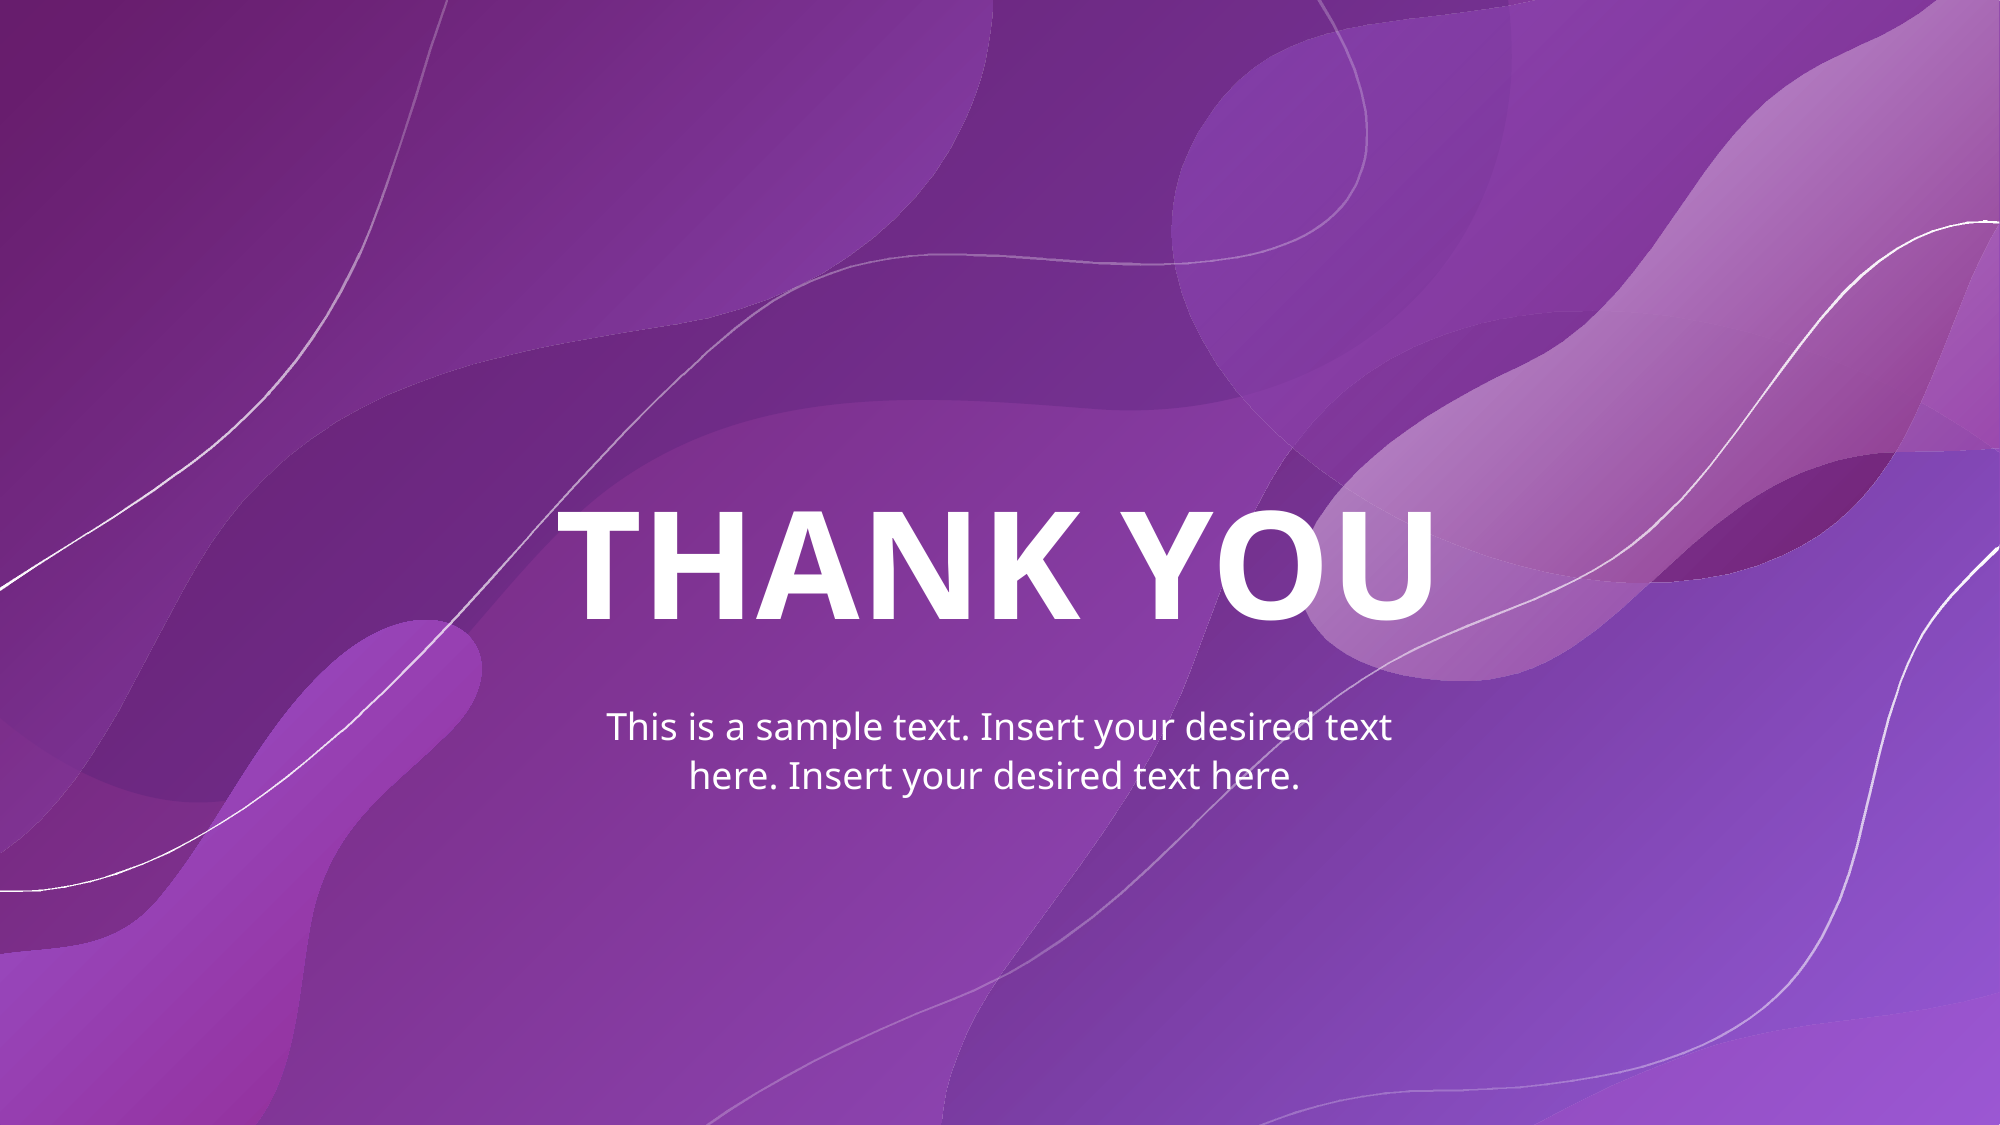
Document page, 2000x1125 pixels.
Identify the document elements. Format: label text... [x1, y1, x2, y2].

text_box This is a sample text. Insert your desired text here. Insert your desired text here. [558, 691, 1441, 805]
text_box THANK YOU [540, 444, 1460, 657]
